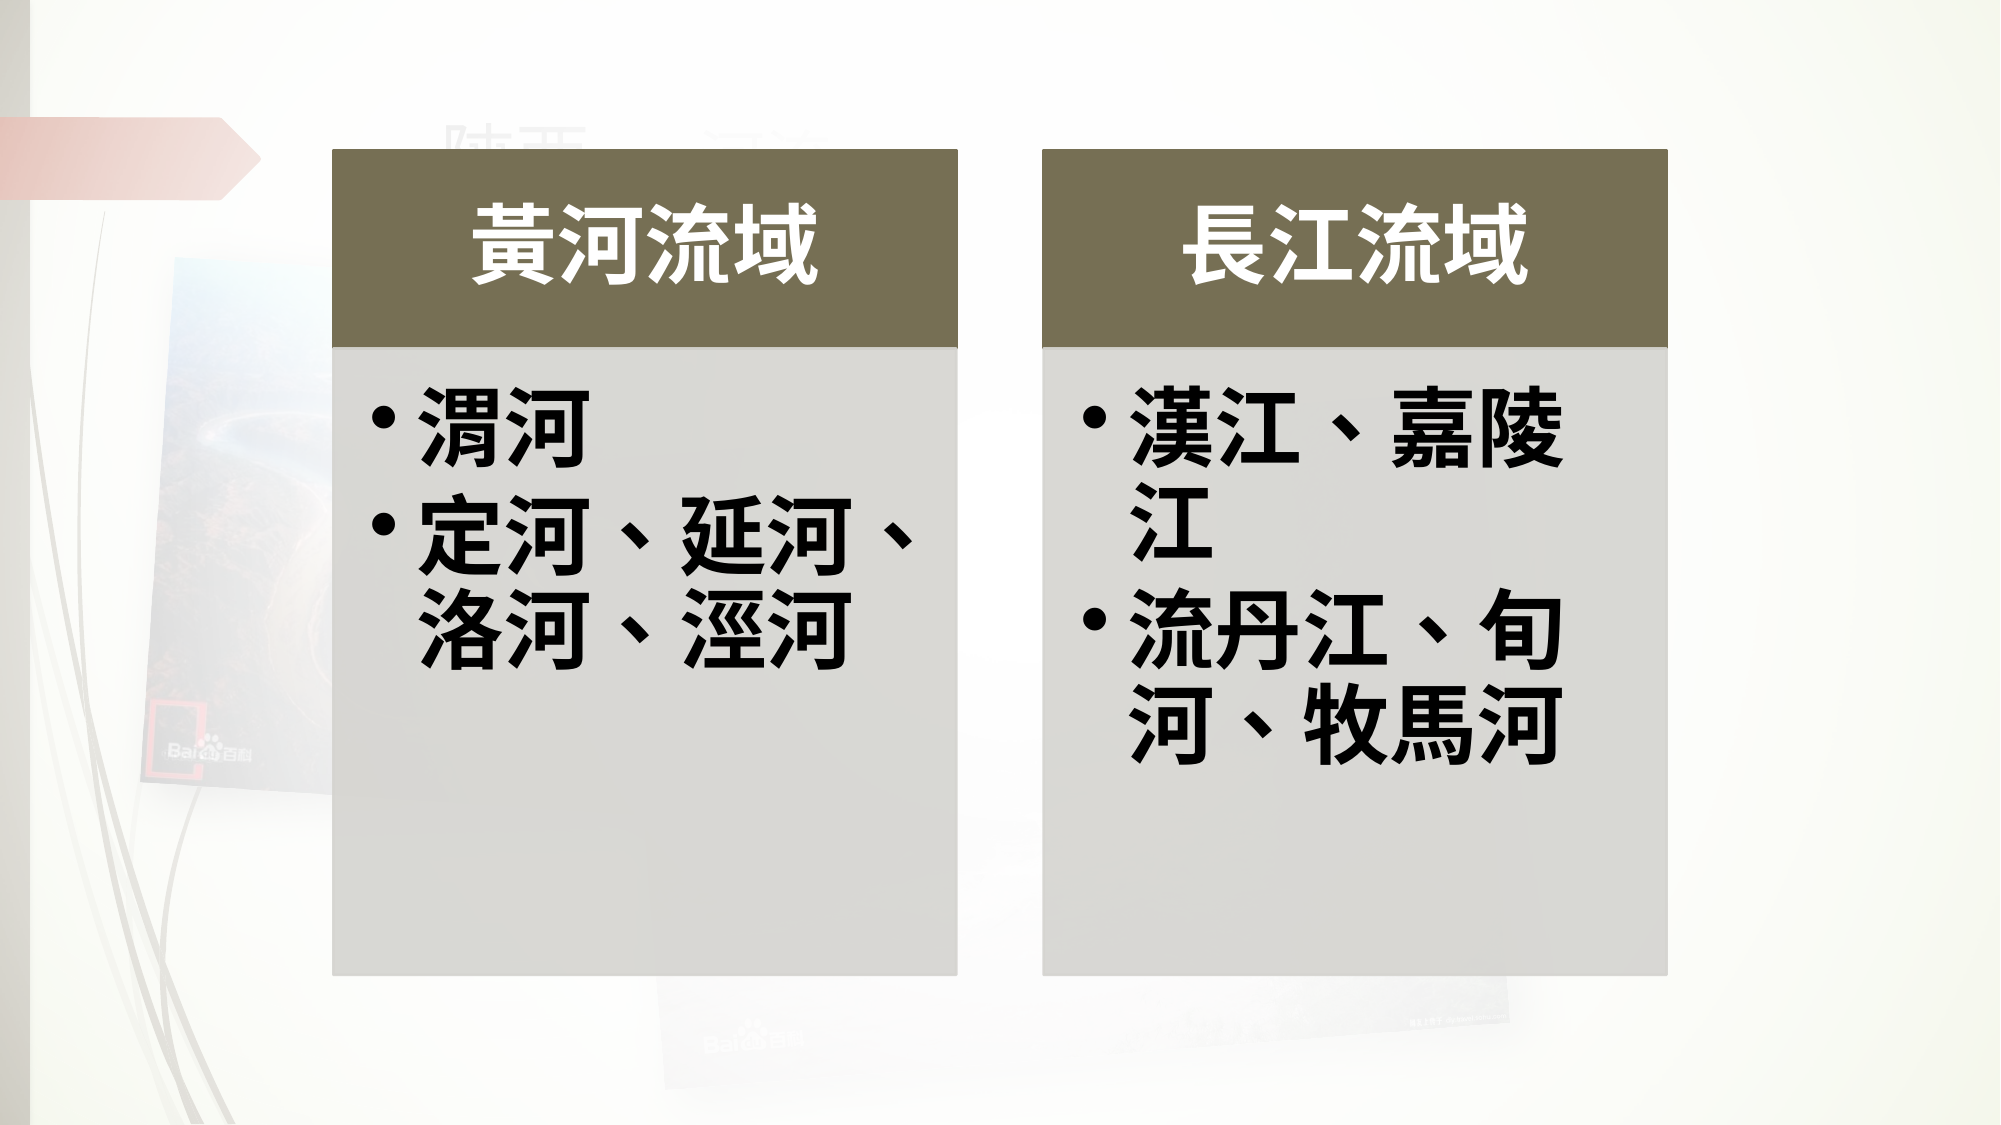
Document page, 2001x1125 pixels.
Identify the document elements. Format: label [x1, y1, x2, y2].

picture [0, 0, 2000, 1125]
text_box [332, 117, 1667, 1008]
